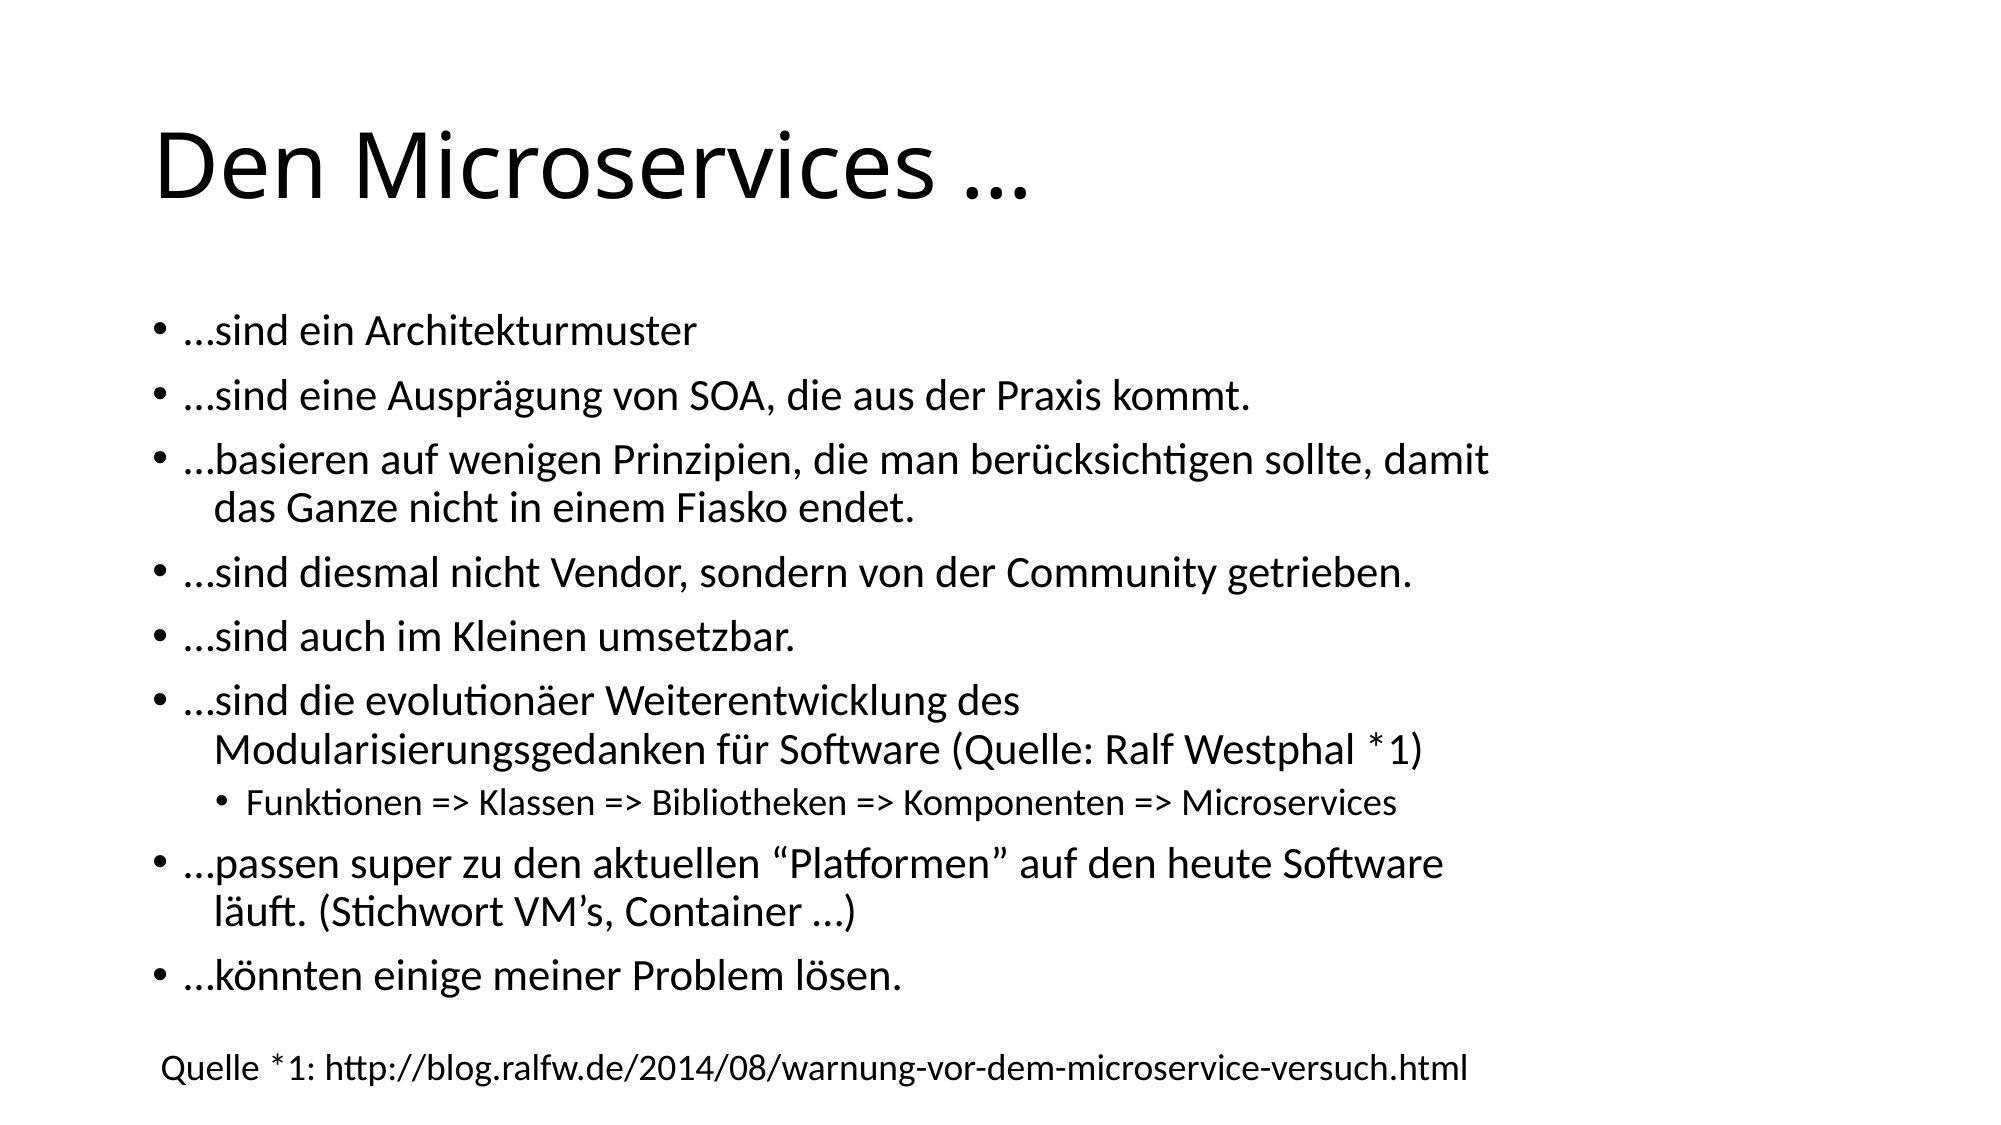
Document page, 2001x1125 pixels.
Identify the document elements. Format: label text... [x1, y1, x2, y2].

title Den Microservices … [137, 59, 1863, 278]
list …sind ein Architekturmuster …sind eine Ausprägung von SOA, die aus der Praxis kommt. …basieren auf wenigen Prinzipien, die man berücksichtigen sollte, damit das Ganze nicht in einem Fiasko endet. …sind diesmal nicht Vendor, sondern von der Community getrieben. …sind auch im Kleinen umsetzbar. …sind die evolutionäer Weiterentwicklung des Modularisierungsgedanken für Software (Quelle: Ralf Westphal *1) Funktionen => Klassen => Bibliotheken => Komponenten => Microservices …passen super zu den aktuellen “Platformen” auf den heute Software läuft. (Stichwort VM’s, Container …) …könnten einige meiner Problem lösen. [137, 299, 1863, 1014]
text_box Quelle *1: http://blog.ralfw.de/2014/08/warnung-vor-dem-microservice-versuch.html [145, 1035, 1485, 1096]
